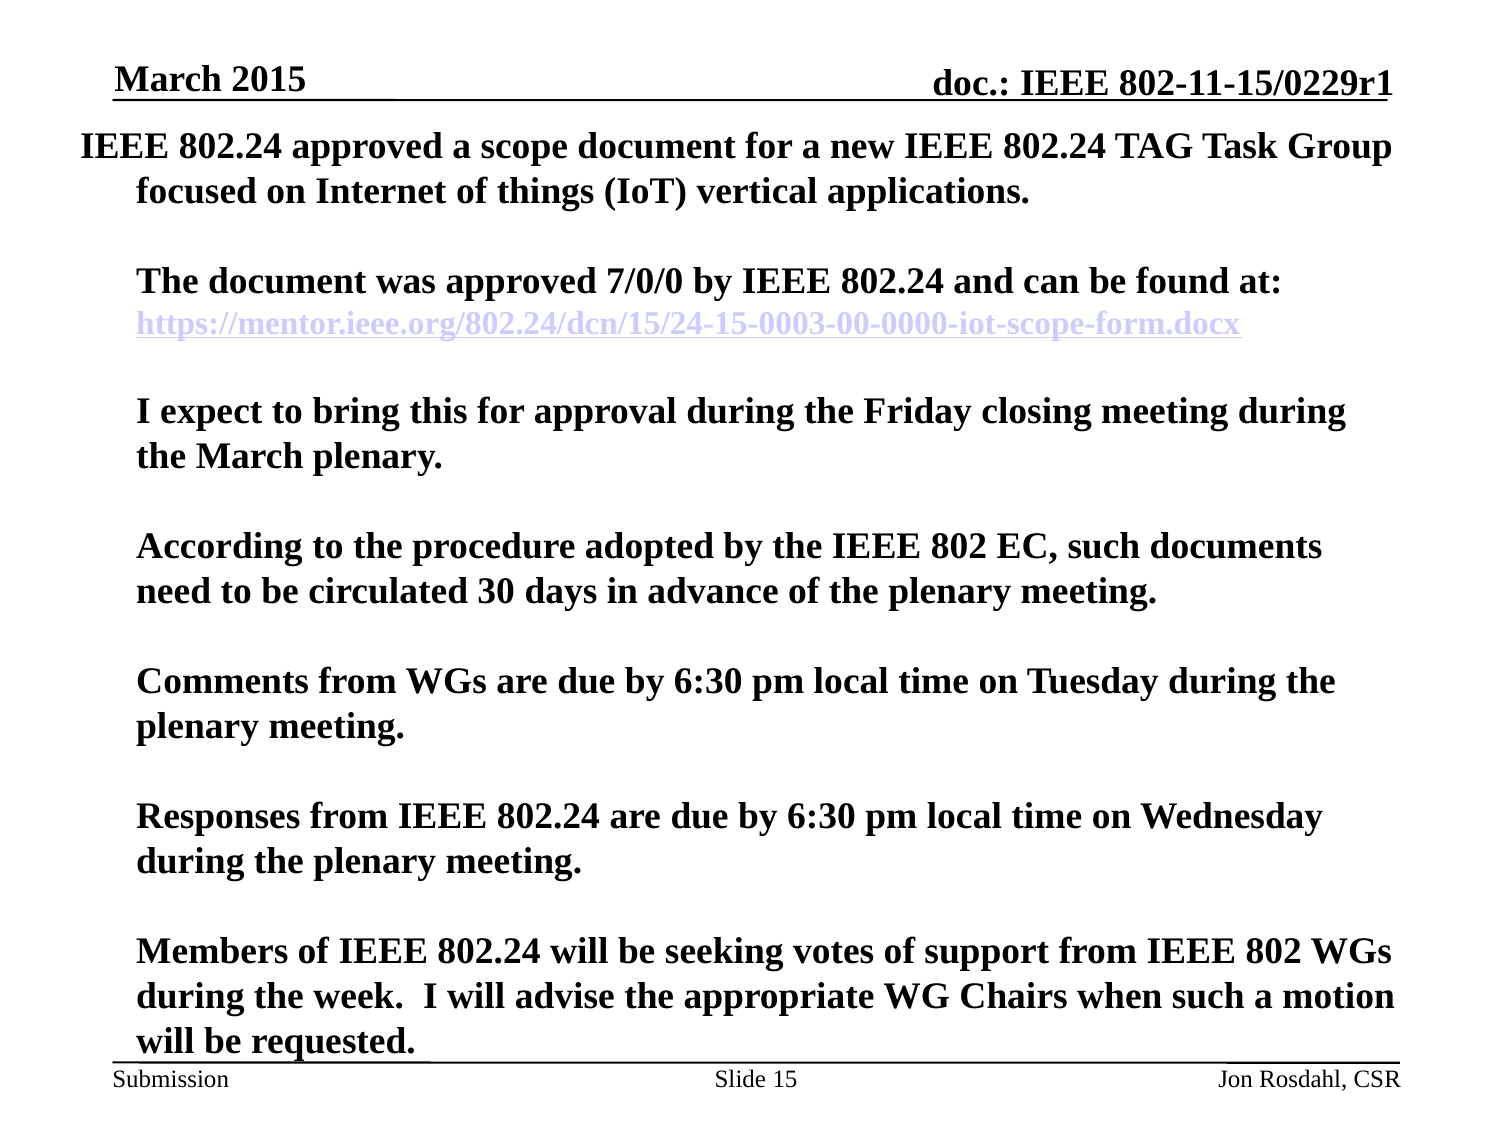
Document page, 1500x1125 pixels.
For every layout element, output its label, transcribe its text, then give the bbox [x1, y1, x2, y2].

slide_number Slide 15 [712, 1061, 800, 1123]
list IEEE 802.24 approved a scope document for a new IEEE 802.24 TAG Task Group focused on Internet of things (IoT) vertical applications. The document was approved 7/0/0 by IEEE 802.24 and can be found at: https://mentor.ieee.org/802.24/dcn/15/24-15-0003-00-0000-iot-scope-form.docx I expect to bring this for approval during the Friday closing meeting during the March plenary. According to the procedure adopted by the IEEE 802 EC, such documents need to be circulated 30 days in advance of the plenary meeting. Comments from WGs are due by 6:30 pm local time on Tuesday during the plenary meeting. Responses from IEEE 802.24 are due by 6:30 pm local time on Wednesday during the plenary meeting. Members of IEEE 802.24 will be seeking votes of support from IEEE 802 WGs during the week. I will advise the appropriate WG Chairs when such a motion will be requested. [64, 113, 1412, 1059]
footer Jon Rosdahl, CSR [878, 1061, 1402, 1093]
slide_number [114, 54, 423, 100]
